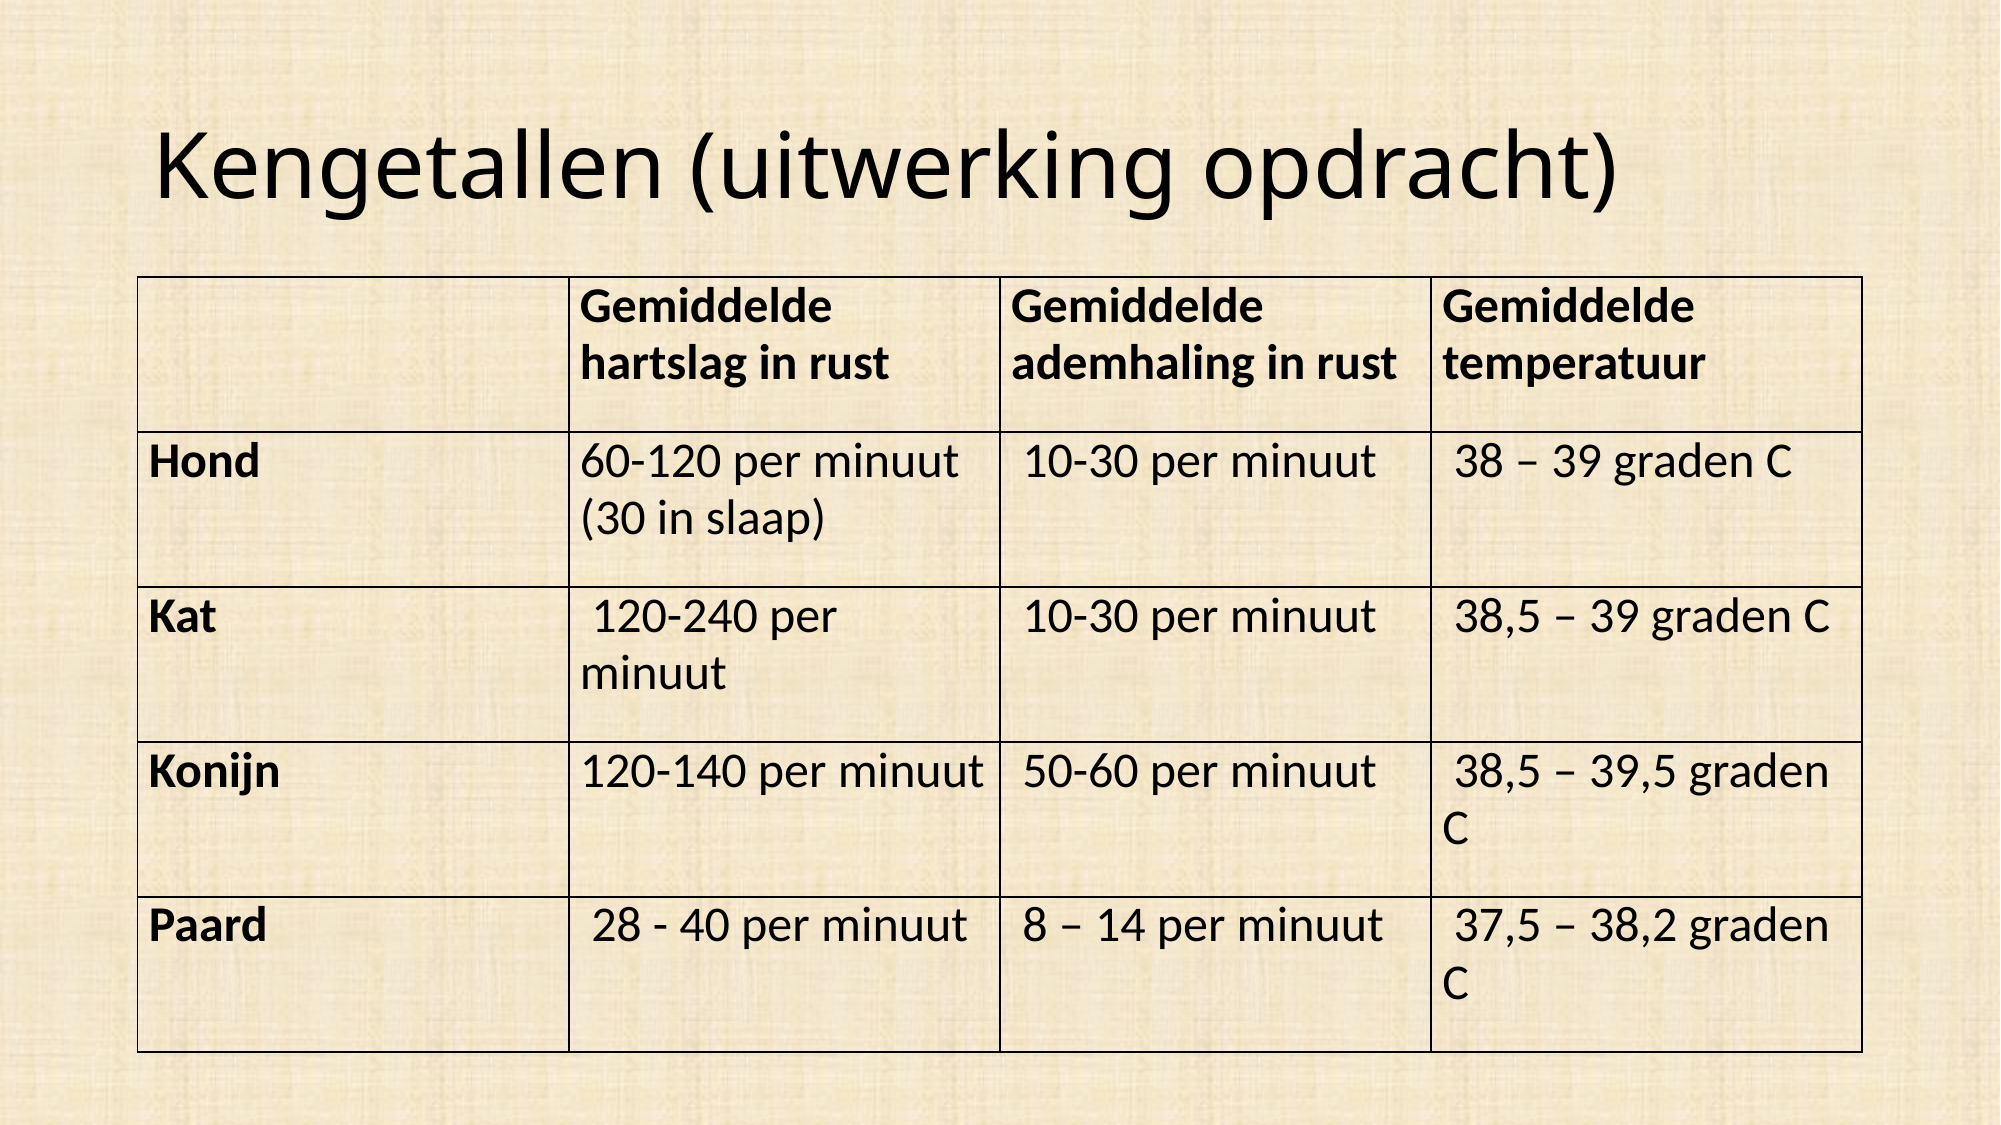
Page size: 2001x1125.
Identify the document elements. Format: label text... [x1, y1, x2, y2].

table_cell 60-120 per minuut (30 in slaap) [570, 433, 999, 586]
table_cell 38 – 39 graden C [1432, 433, 1861, 586]
table_cell Hond [138, 433, 568, 586]
table_cell Konijn [138, 743, 568, 896]
table_cell Kat [138, 588, 568, 741]
table_header Gemiddelde hartslag in rust [570, 278, 999, 431]
table_cell 38,5 – 39,5 graden C [1432, 743, 1861, 896]
table_cell 120-140 per minuut [570, 743, 999, 896]
title Kengetallen (uitwerking opdracht) [137, 59, 1863, 276]
table_cell 120-240 per minuut [570, 588, 999, 741]
table_cell 50-60 per minuut [1001, 743, 1430, 896]
table_cell 10-30 per minuut [1001, 588, 1430, 741]
table_cell 8 – 14 per minuut [1001, 898, 1430, 1051]
table_cell 38,5 – 39 graden C [1432, 588, 1861, 741]
table_cell 28 - 40 per minuut [570, 898, 999, 1051]
table_header Gemiddelde ademhaling in rust [1001, 278, 1430, 431]
table_cell 37,5 – 38,2 graden C [1432, 898, 1861, 1051]
table_cell Paard [138, 898, 568, 1051]
table_header Gemiddelde temperatuur [1432, 278, 1861, 431]
table_header [138, 278, 568, 431]
table_cell 10-30 per minuut [1001, 433, 1430, 586]
